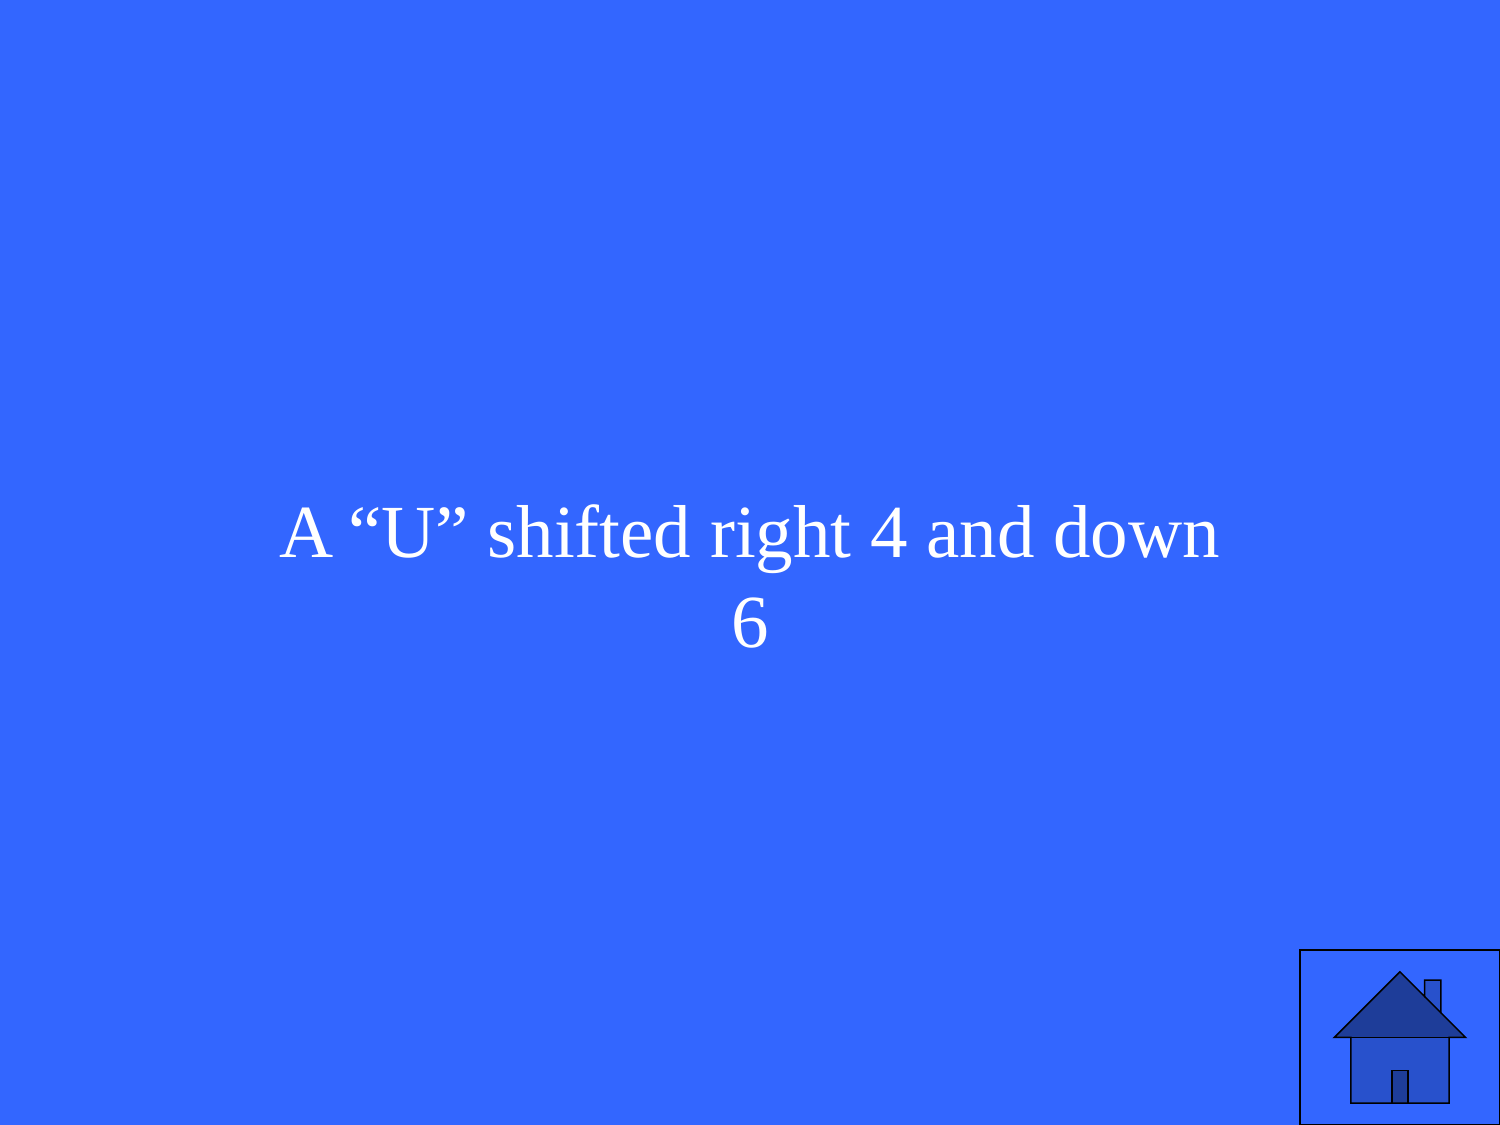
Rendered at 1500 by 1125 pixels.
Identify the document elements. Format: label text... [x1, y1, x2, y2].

text_box [1299, 950, 1500, 1125]
text_box A “U” shifted right 4 and down 6 [237, 475, 1263, 671]
text_box [1149, 899, 1500, 1125]
